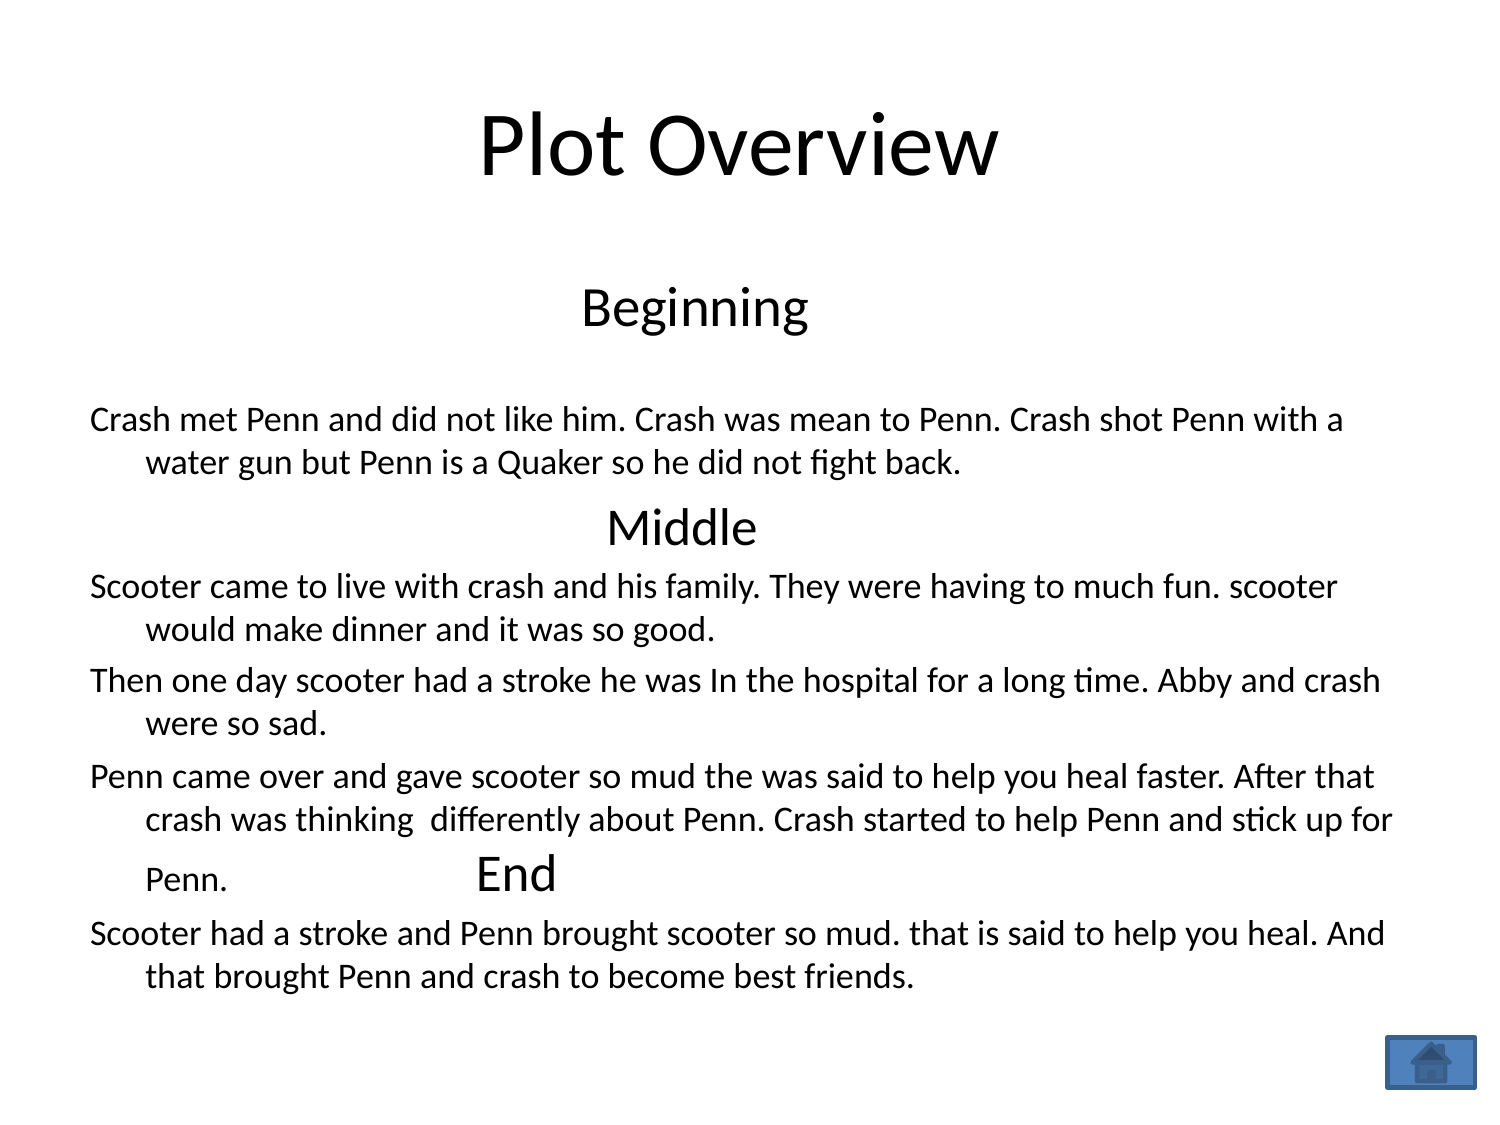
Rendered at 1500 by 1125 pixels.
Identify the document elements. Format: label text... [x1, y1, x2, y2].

title Plot Overview [75, 45, 1425, 233]
text_box [1385, 1035, 1477, 1090]
list Beginning Crash met Penn and did not like him. Crash was mean to Penn. Crash shot Penn with a water gun but Penn is a Quaker so he did not fight back. Middle Scooter came to live with crash and his family. They were having to much fun. scooter would make dinner and it was so good. Then one day scooter had a stroke he was In the hospital for a long time. Abby and crash were so sad. Penn came over and gave scooter so mud the was said to help you heal faster. After that crash was thinking differently about Penn. Crash started to help Penn and stick up for Penn. End Scooter had a stroke and Penn brought scooter so mud. that is said to help you heal. And that brought Penn and crash to become best friends. [75, 262, 1425, 1005]
